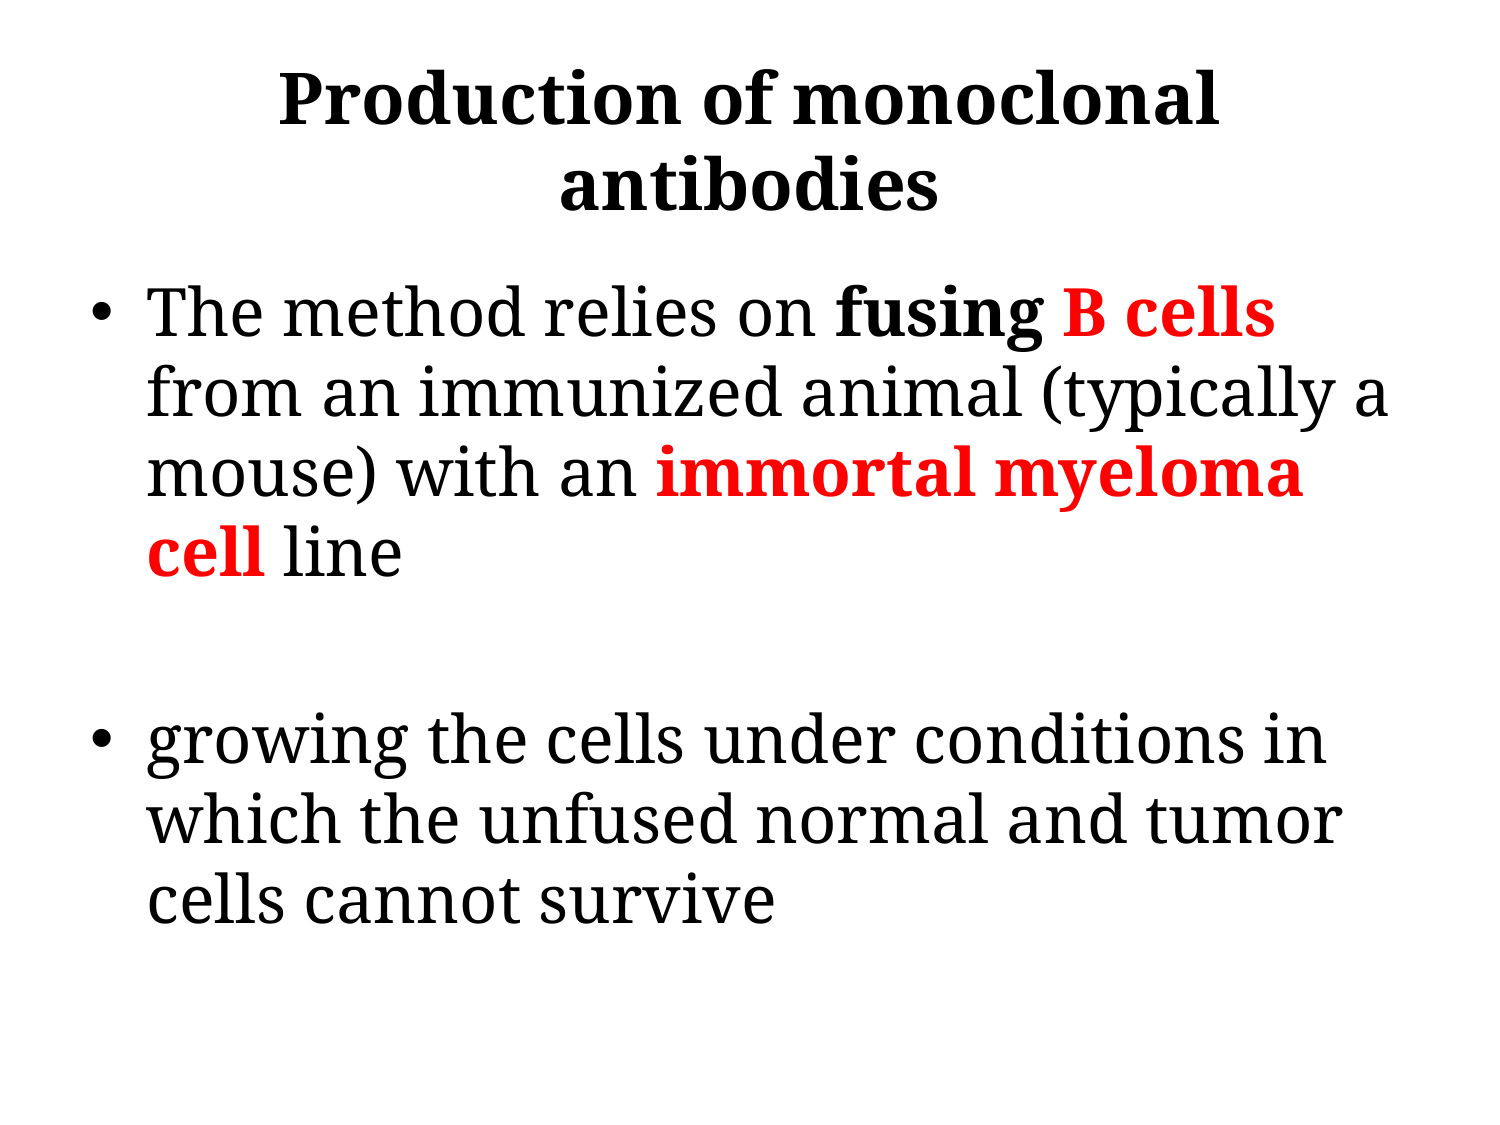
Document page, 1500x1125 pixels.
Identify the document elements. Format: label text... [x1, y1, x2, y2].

title Production of monoclonal antibodies [75, 45, 1425, 233]
list The method relies on fusing B cells from an immunized animal (typically a mouse) with an immortal myeloma cell line growing the cells under conditions in which the unfused normal and tumor cells cannot survive [75, 262, 1425, 1005]
